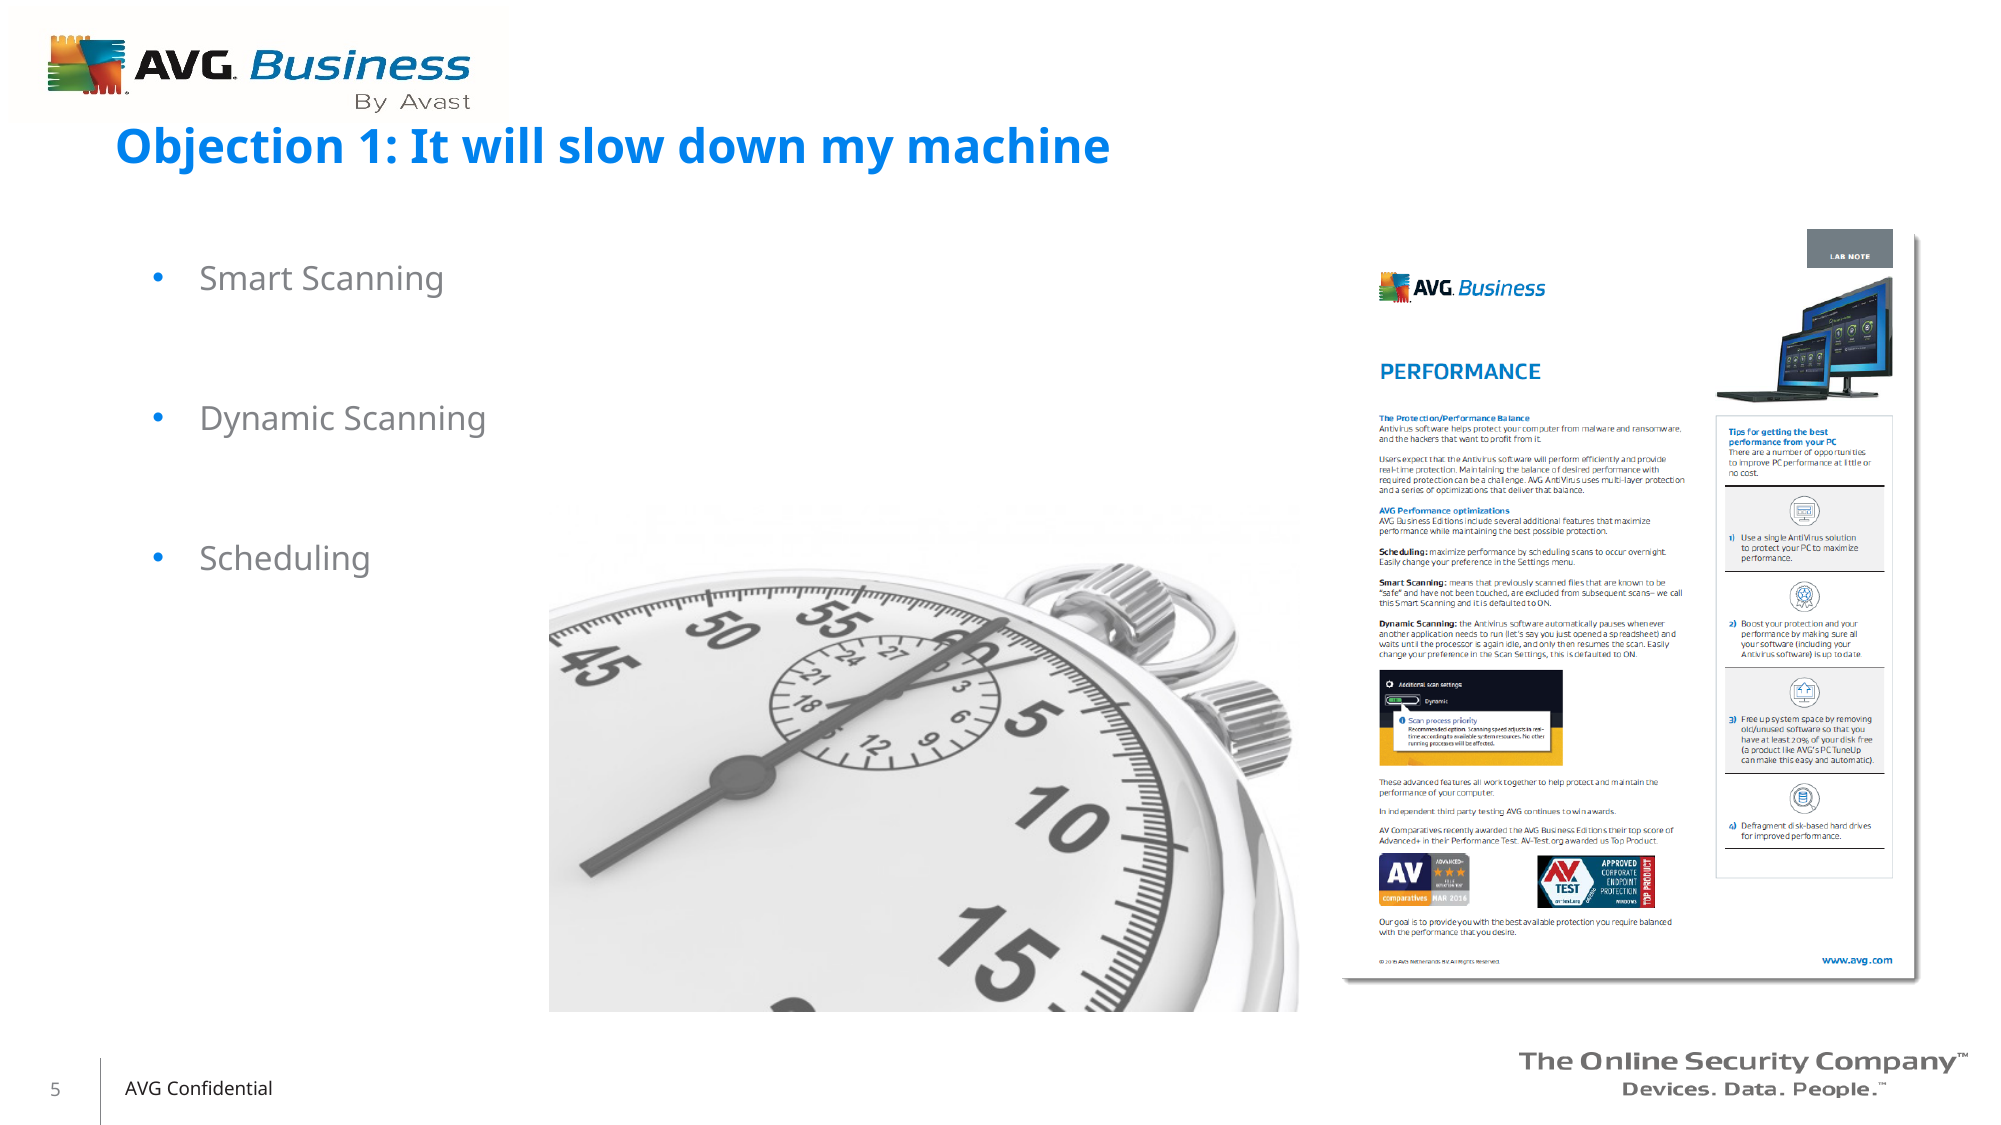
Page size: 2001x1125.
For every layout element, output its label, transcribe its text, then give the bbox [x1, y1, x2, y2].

picture [8, 6, 509, 123]
picture [1337, 228, 1926, 991]
picture [1519, 1052, 1968, 1098]
title Objection 1: It will slow down my machine [99, 107, 1904, 238]
picture [549, 505, 1301, 1012]
list Smart Scanning Dynamic Scanning Scheduling [137, 249, 1000, 1018]
